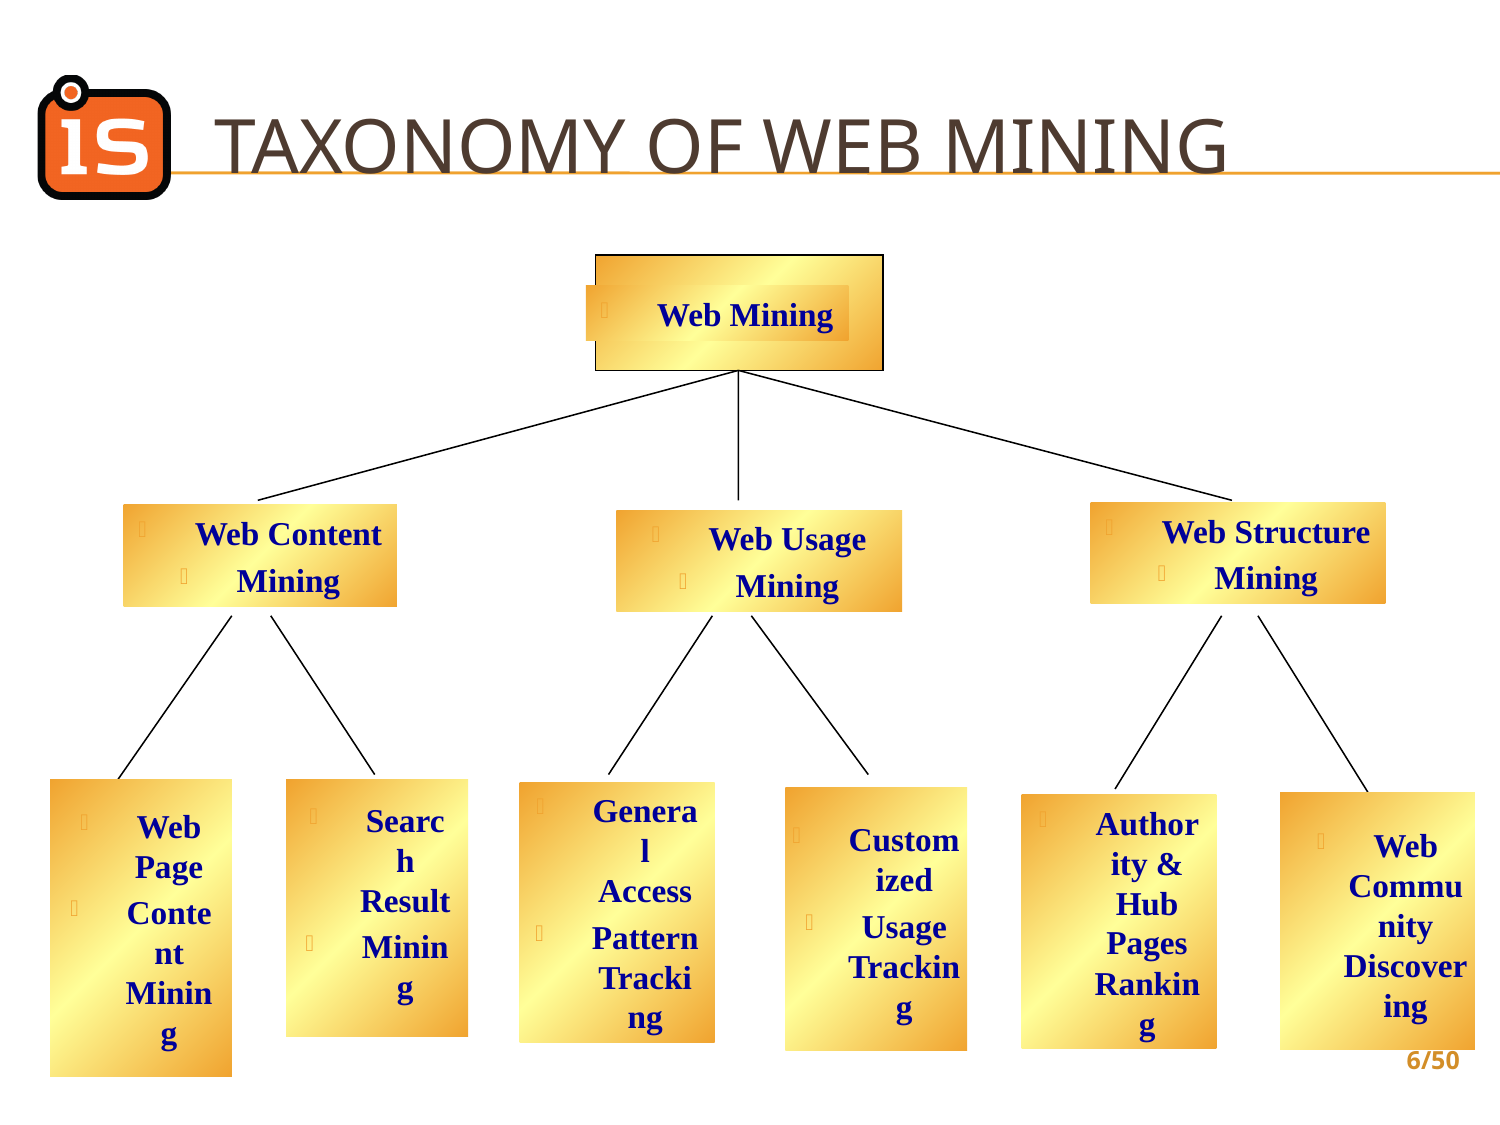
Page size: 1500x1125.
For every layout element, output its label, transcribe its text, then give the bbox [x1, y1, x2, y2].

slide_number 6/50 [1350, 1050, 1475, 1079]
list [49, 254, 1476, 998]
picture [37, 75, 171, 200]
title TAXONOMY OF WEB MINING [200, 75, 1475, 213]
